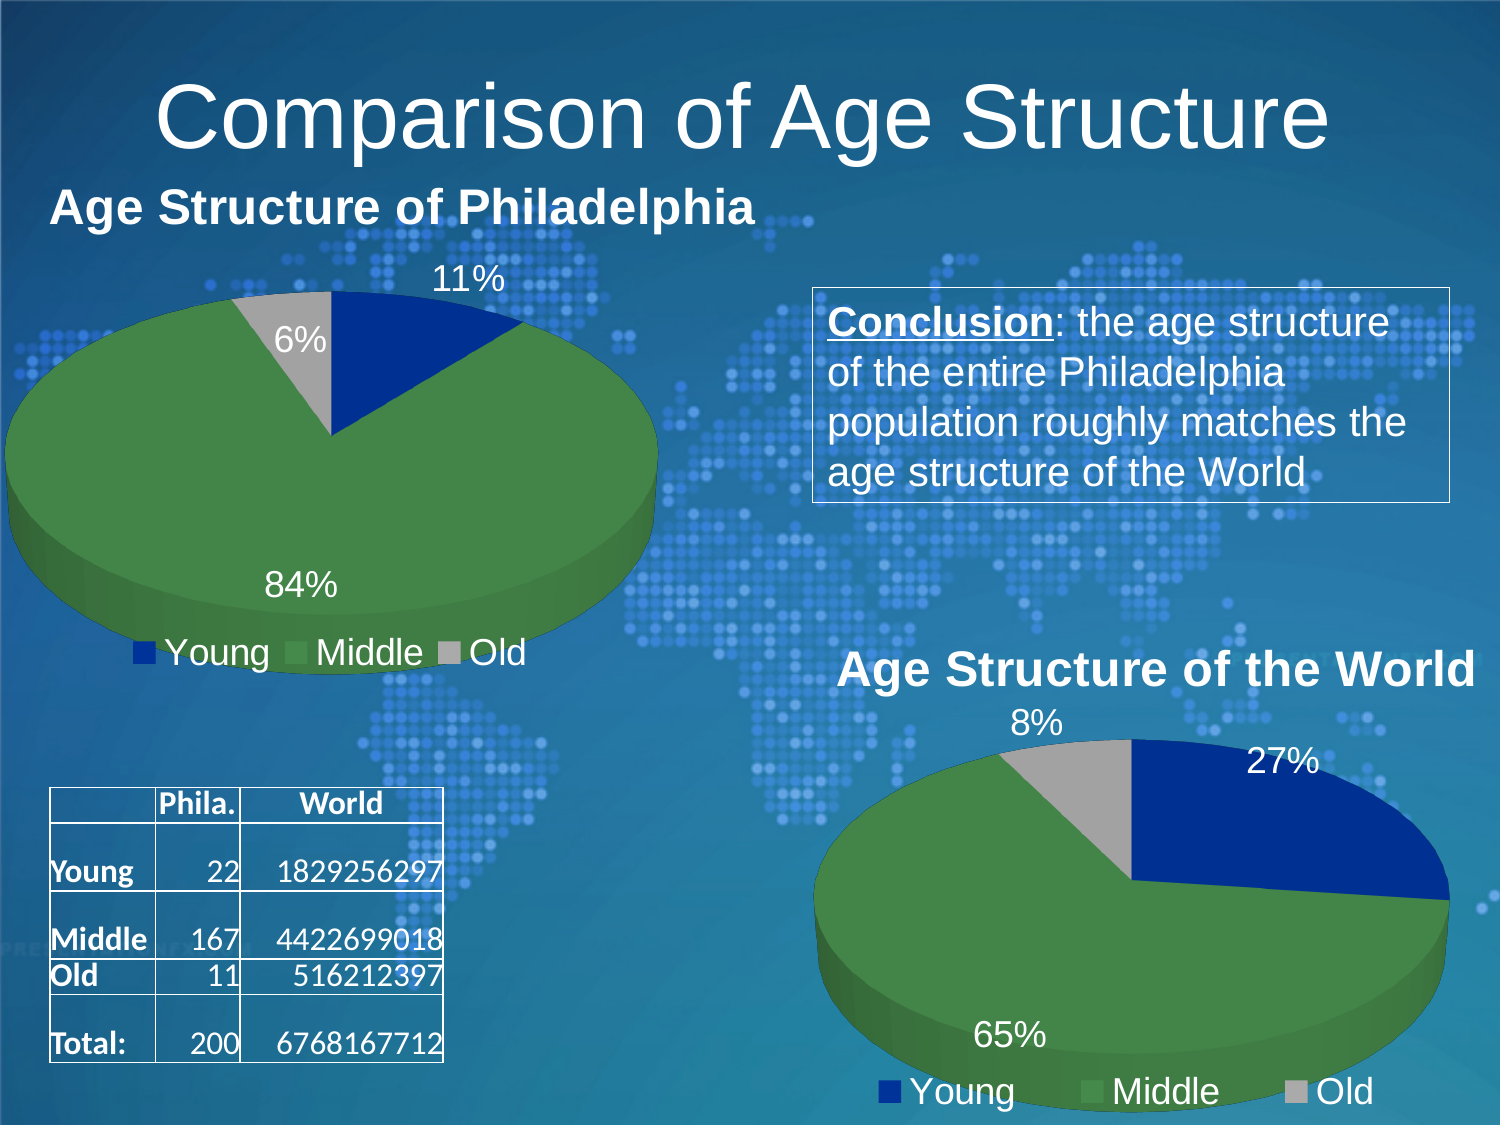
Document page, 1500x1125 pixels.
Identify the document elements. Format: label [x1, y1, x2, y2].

chart [0, 62, 1500, 1125]
picture [0, 688, 649, 1125]
picture [0, 0, 1500, 512]
